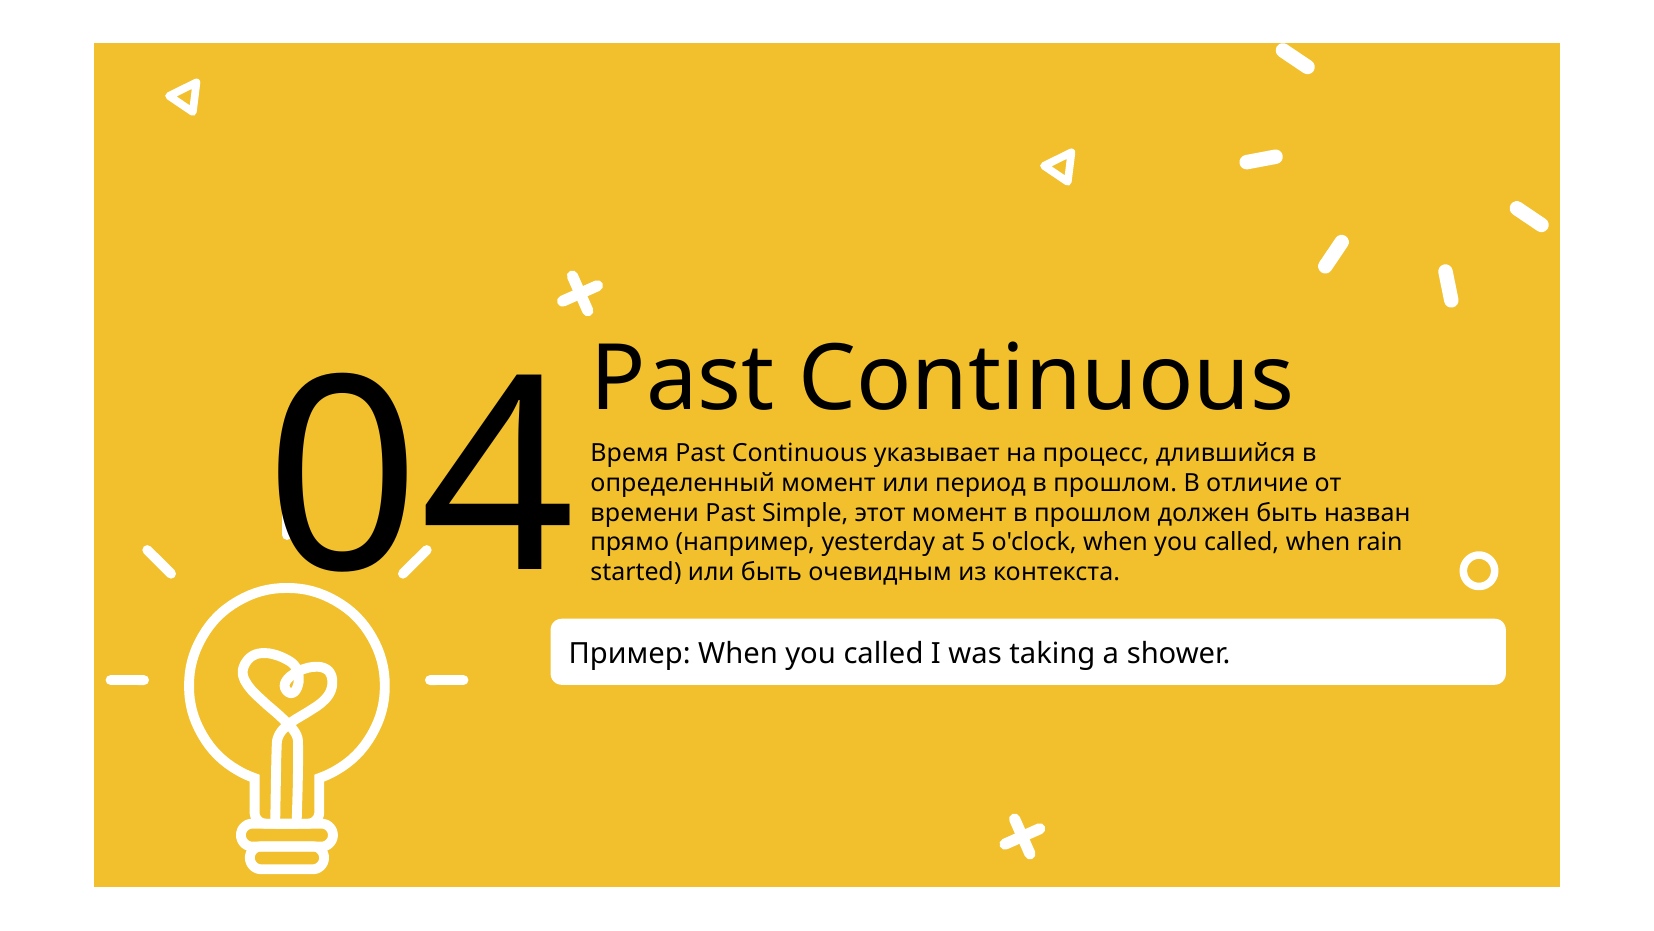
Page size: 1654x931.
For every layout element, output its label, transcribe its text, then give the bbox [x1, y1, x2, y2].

text_box Пример: When you called I was taking a shower. [550, 618, 1506, 685]
text_box Время Past Continuous указывает на процесс, длившийся в определенный момент или период в прошлом. В отличие от времени Past Simple, этот момент в прошлом должен быть назван прямо (например, yesterday at 5 o'clock, when you called, when rain started) или быть очевидным из контекста. [611, 408, 1418, 613]
title 04 [265, 276, 611, 646]
title Past Continuous [590, 247, 1654, 498]
